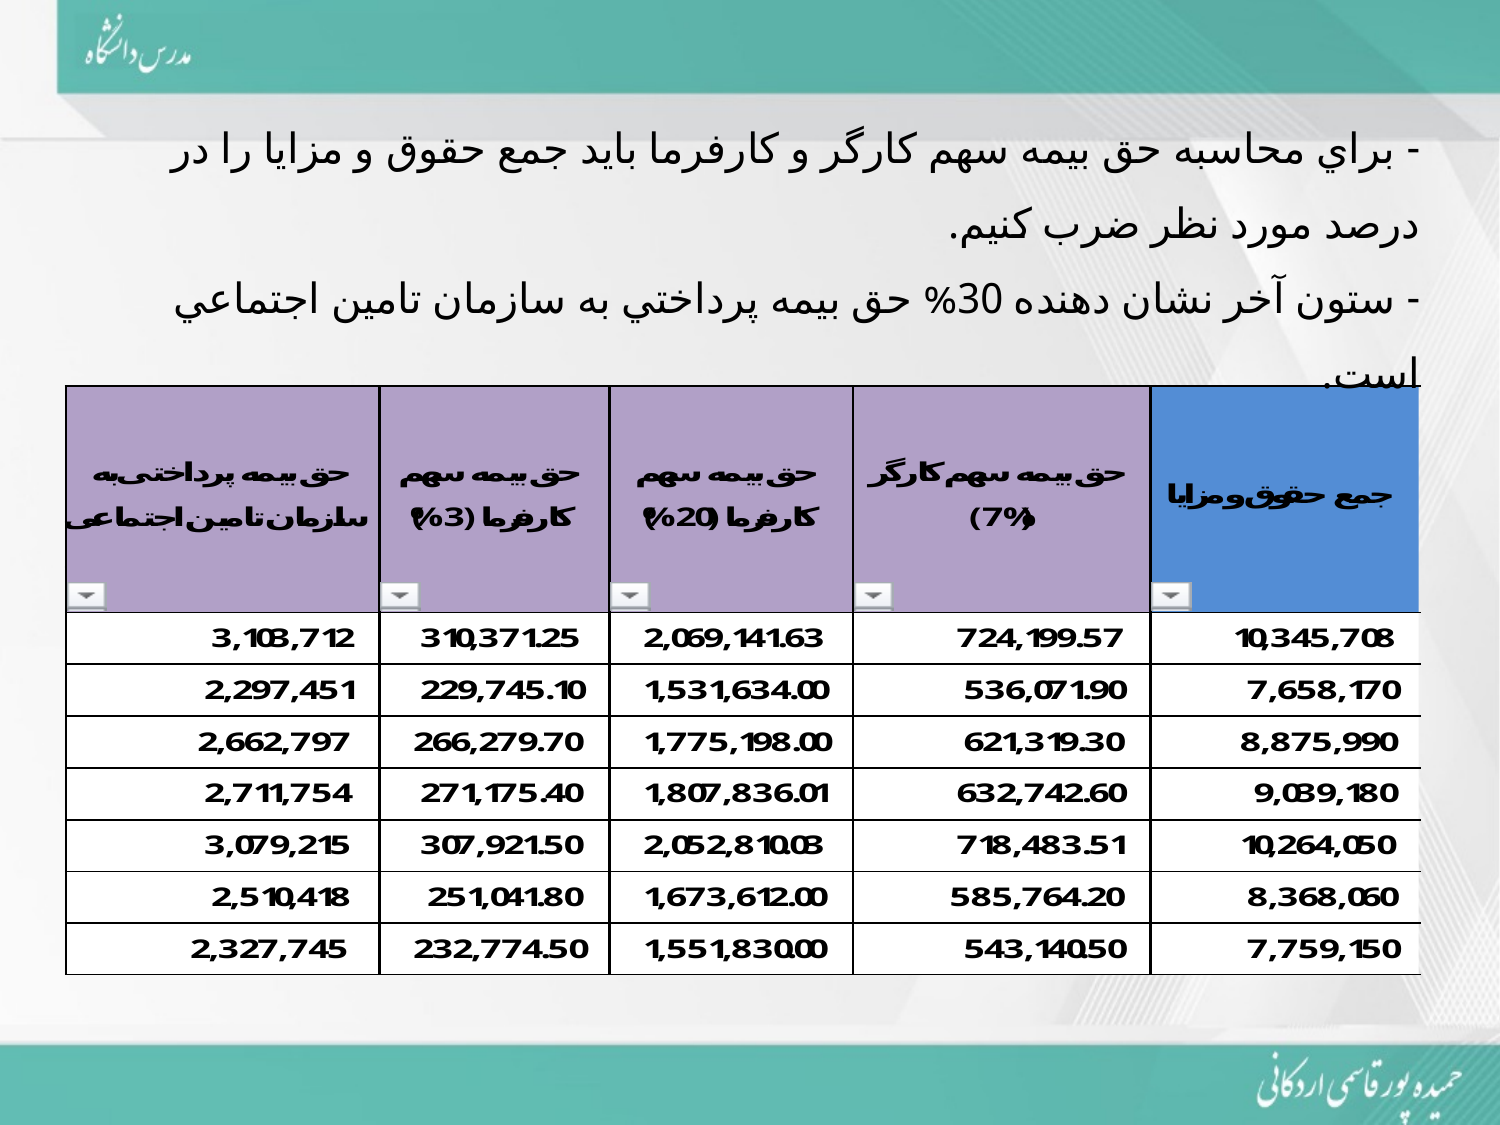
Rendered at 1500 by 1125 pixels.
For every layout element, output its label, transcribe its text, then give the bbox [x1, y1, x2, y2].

text_box - براي محاسبه حق بيمه سهم کارگر و کارفرما ­بايد جمع حقوق و مزايا را در درصد مورد نظر ضرب کنيم. - ستون آخر نشان دهنده 30% حق بيمه پرداختي به سازمان تامين اجتماعي است. [100, 89, 1436, 405]
picture [0, 0, 1500, 1125]
